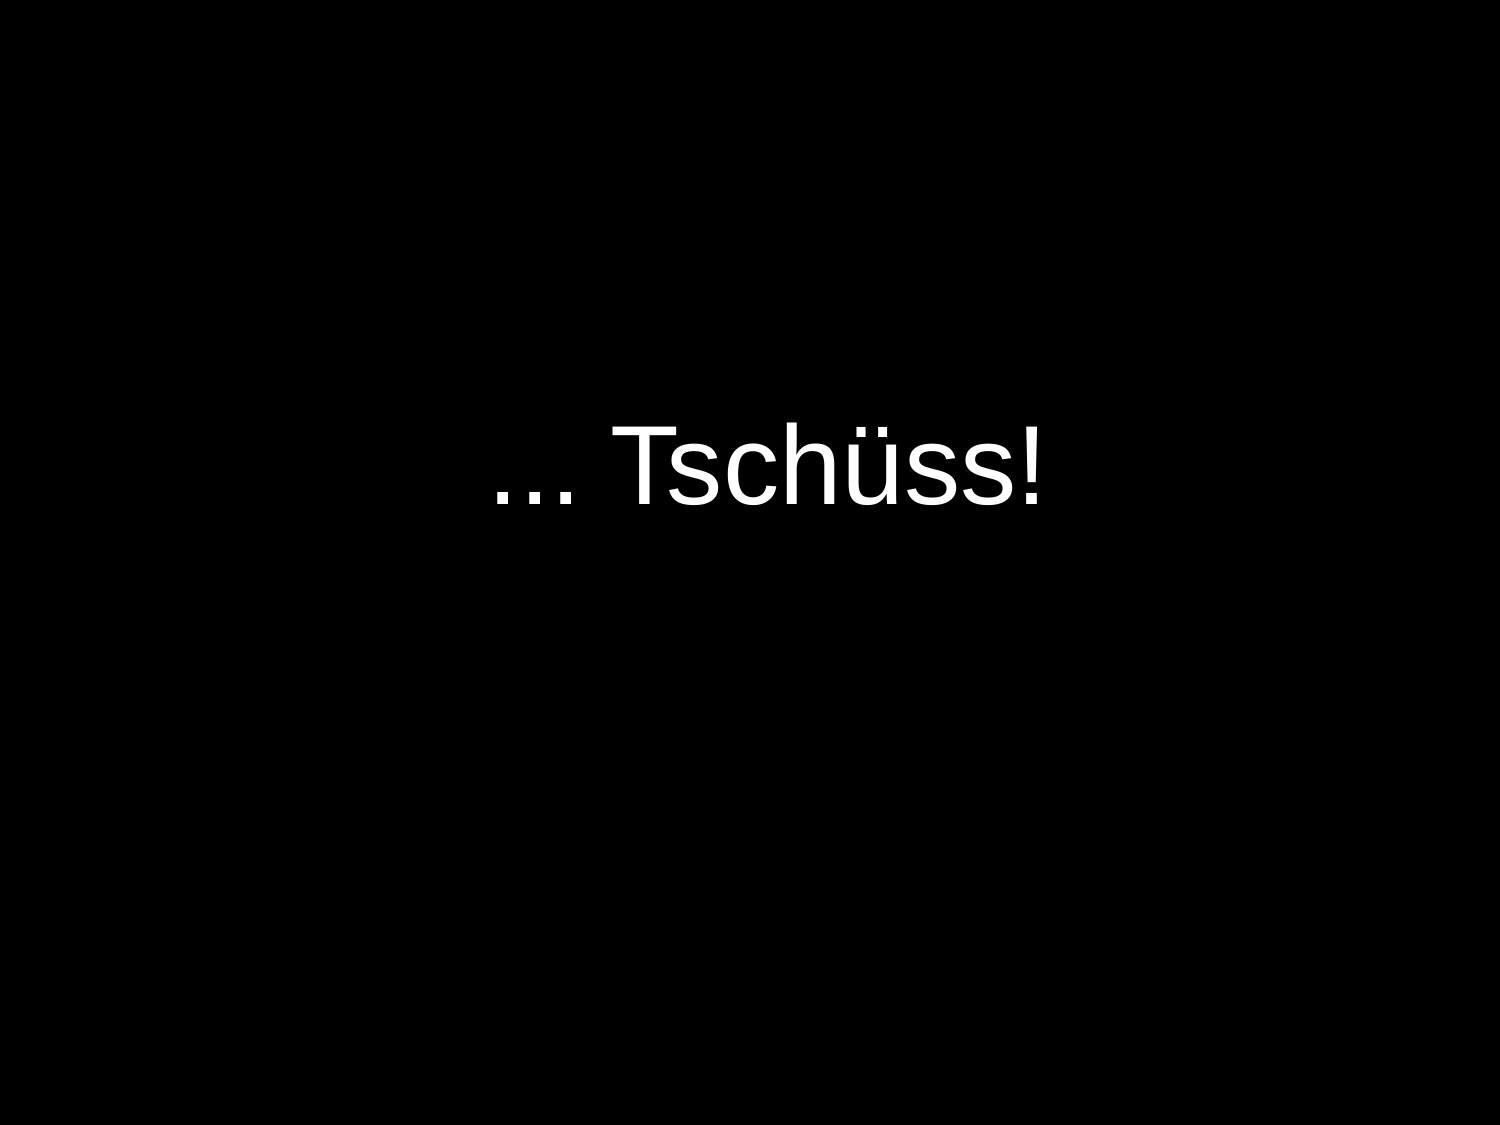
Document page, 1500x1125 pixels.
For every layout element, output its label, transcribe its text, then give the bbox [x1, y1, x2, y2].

text_box ... Tschüss! [76, 397, 1460, 538]
